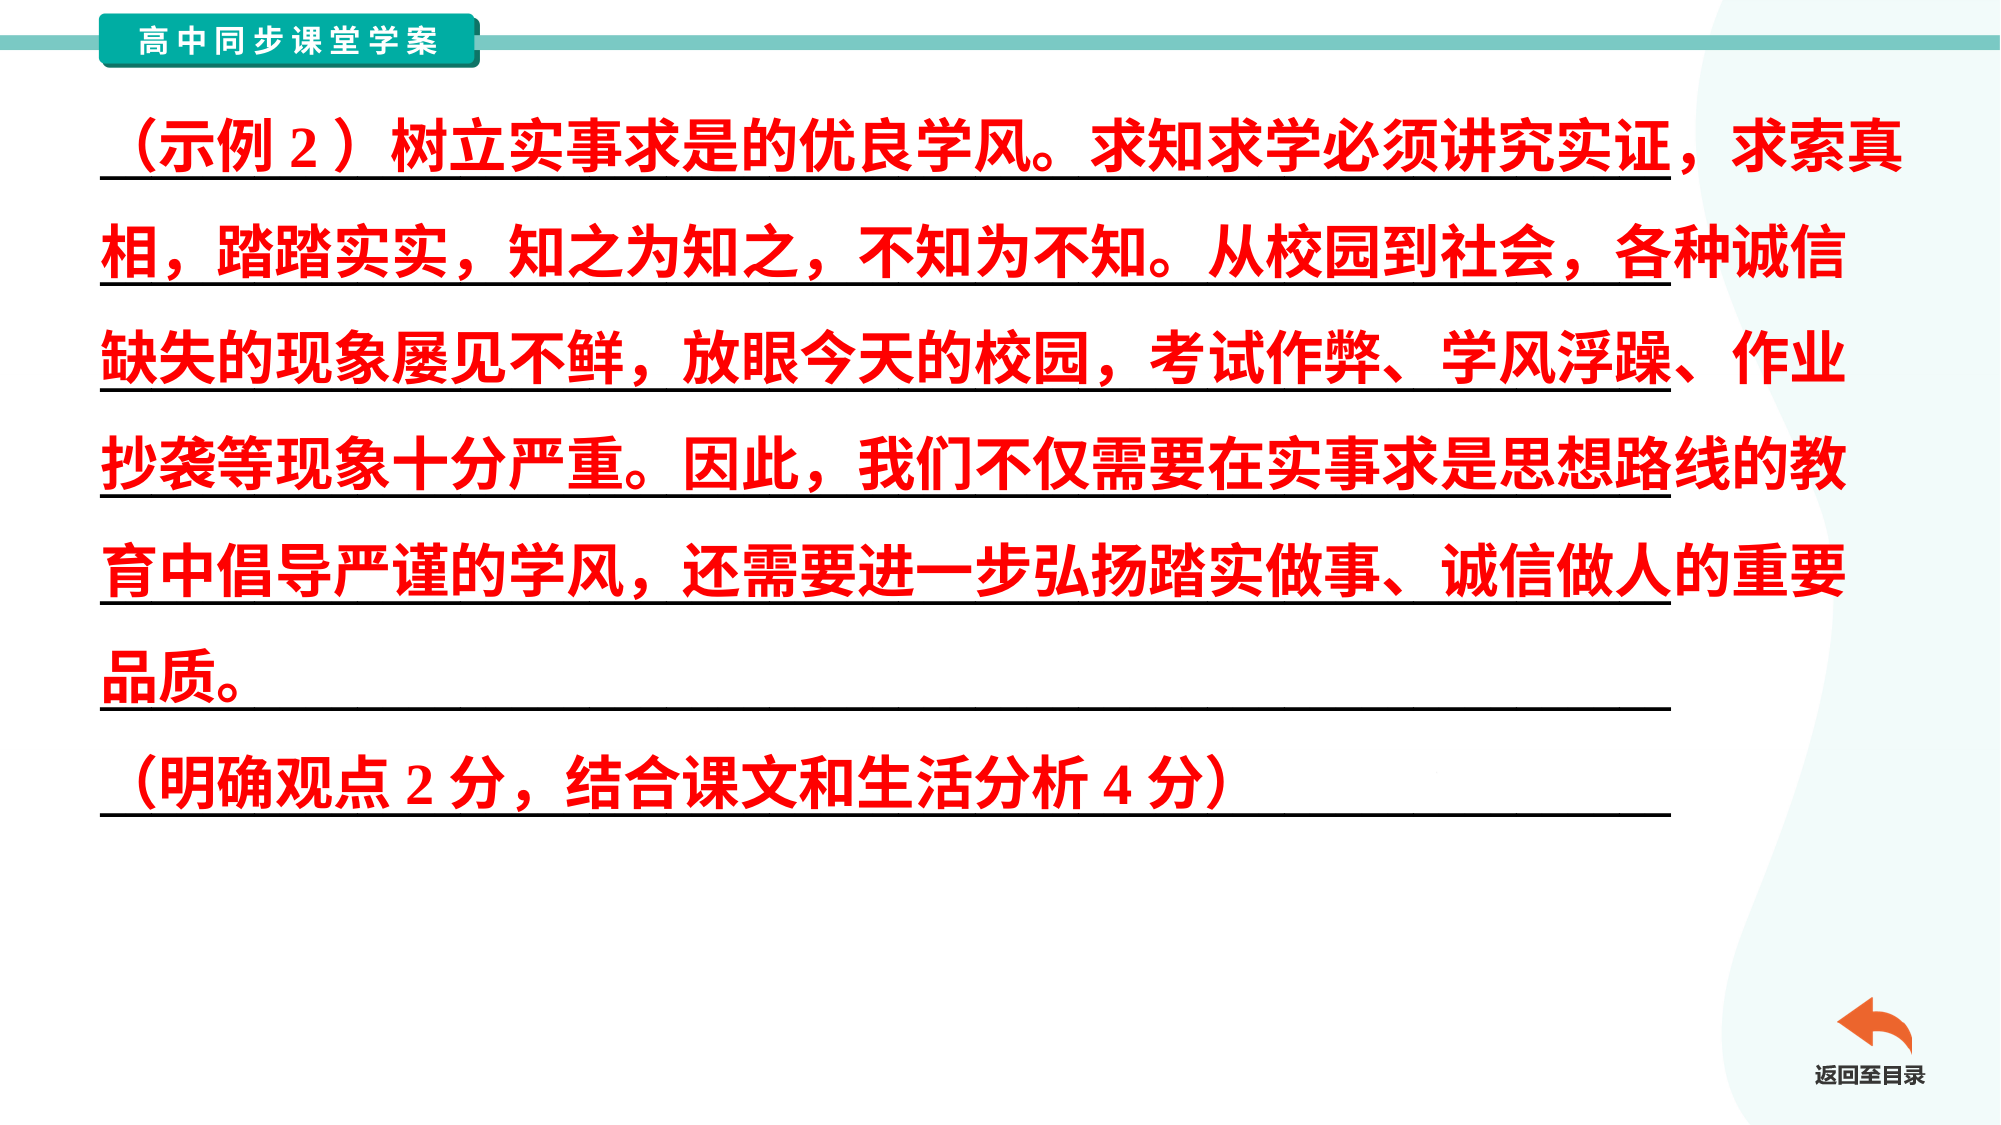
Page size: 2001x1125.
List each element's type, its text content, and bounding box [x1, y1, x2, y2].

picture [0, 0, 2000, 1125]
text_box （示例2）树立实事求是的优良学风。求知求学必须讲究实证，求索真 相，踏踏实实，知之为知之，不知为不知。从校园到社会，各种诚信 缺失的现象屡见不鲜，放眼今天的校园，考试作弊、学风浮躁、作业 抄袭等现象十分严重。因此，我们不仅需要在实事求是思想路线的教 育中倡导严谨的学风，还需要进一步弘扬踏实做事、诚信做人的重要 品质。 （明确观点2分，结合课文和生活分析4分） [100, 72, 1899, 817]
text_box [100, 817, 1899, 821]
